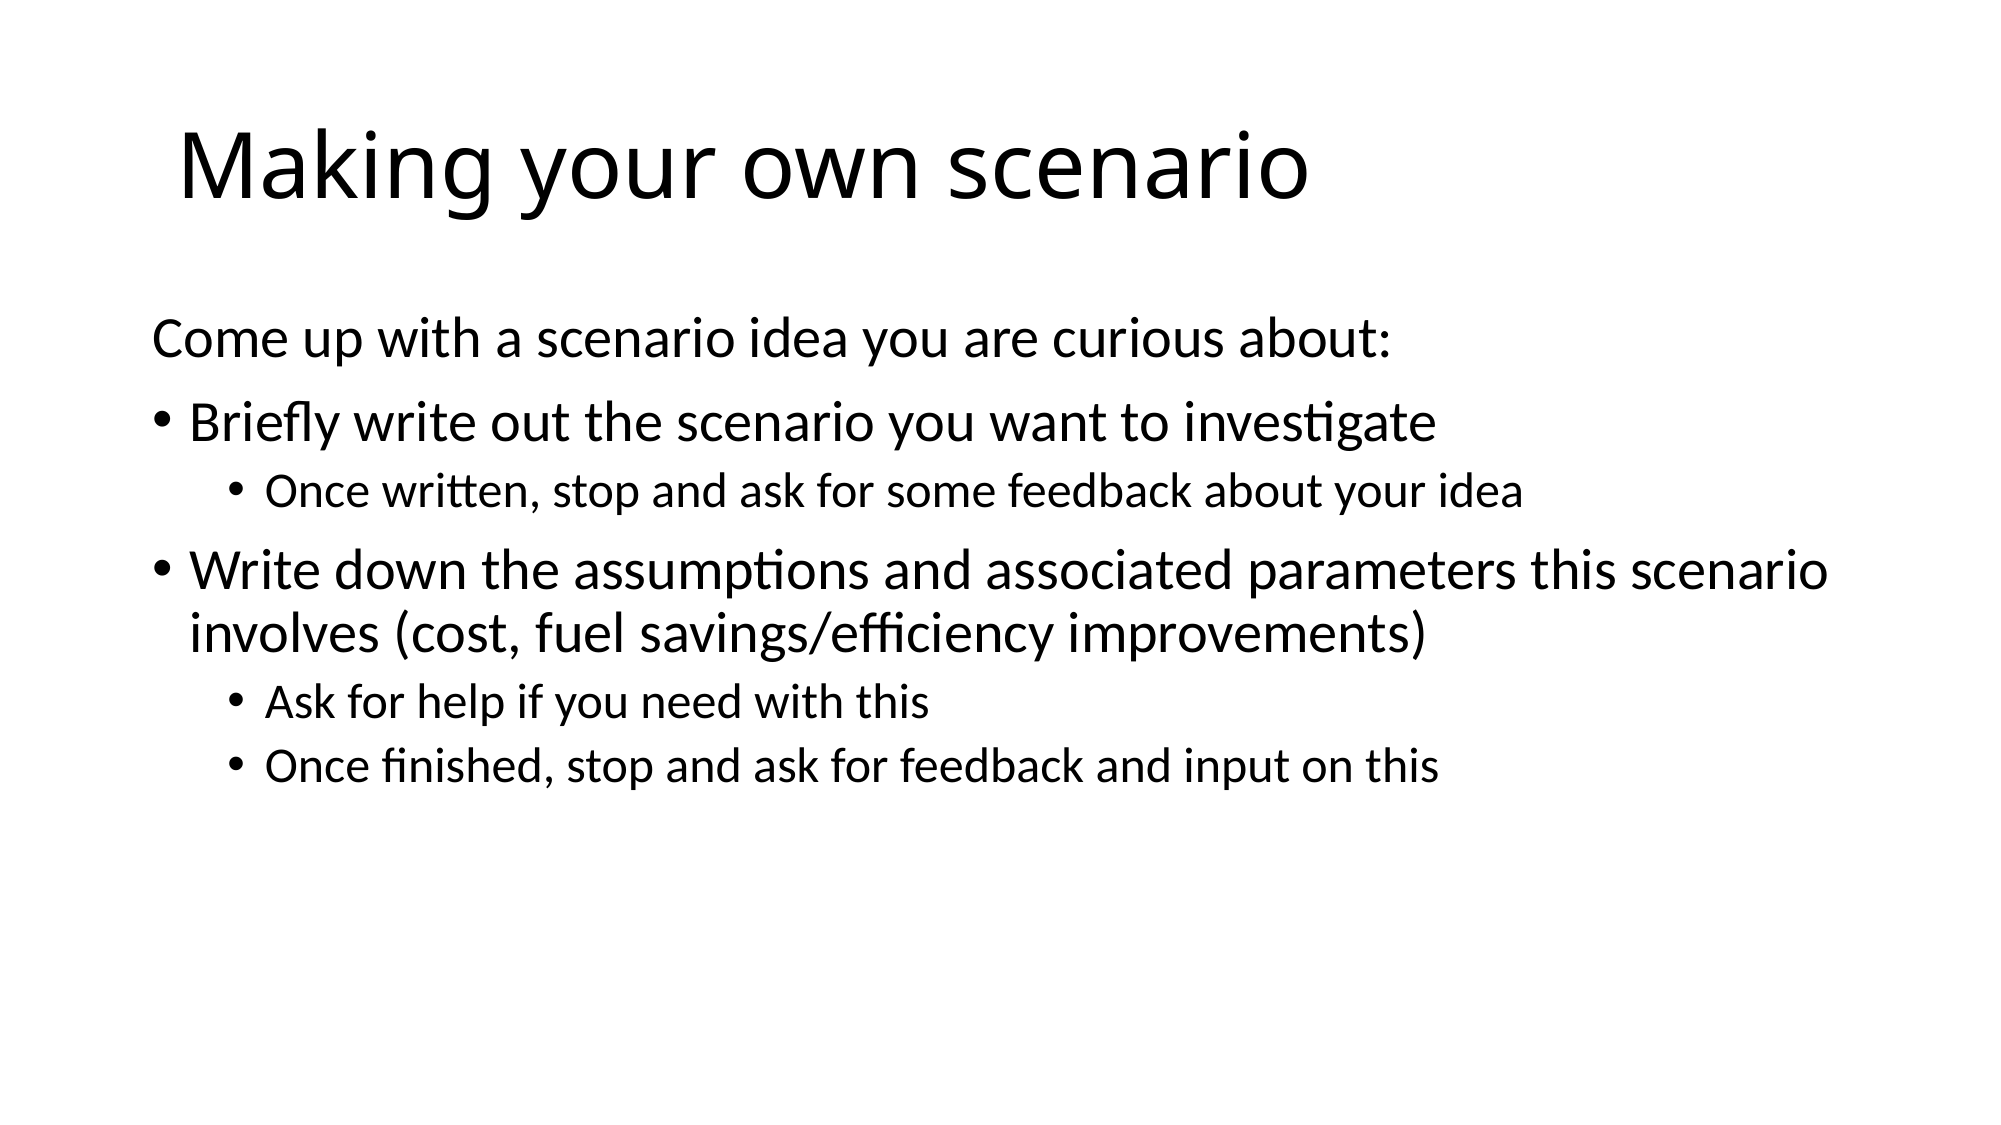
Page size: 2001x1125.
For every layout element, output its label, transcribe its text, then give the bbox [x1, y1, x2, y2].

list Come up with a scenario idea you are curious about: Briefly write out the scenario you want to investigate Once written, stop and ask for some feedback about your idea Write down the assumptions and associated parameters this scenario involves (cost, fuel savings/efficiency improvements) Ask for help if you need with this Once finished, stop and ask for feedback and input on this [137, 299, 1863, 1014]
title Making your own scenario [137, 59, 1863, 278]
